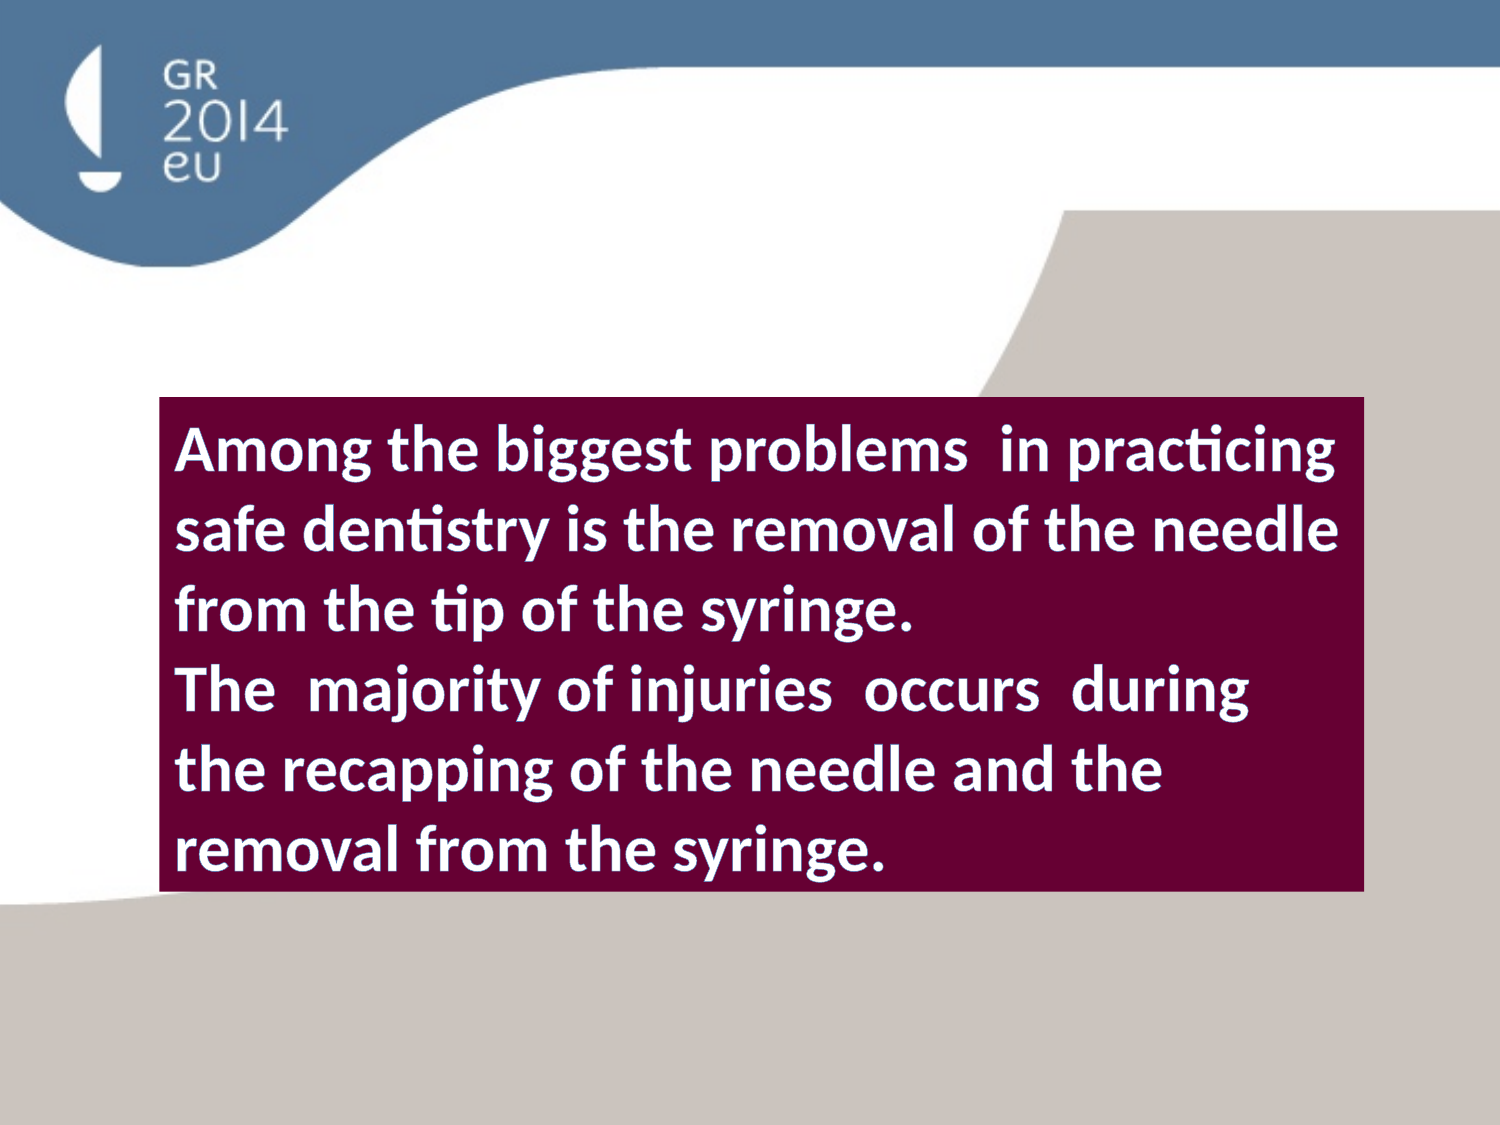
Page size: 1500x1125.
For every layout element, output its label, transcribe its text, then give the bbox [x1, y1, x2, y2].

text_box Among the biggest problems in practicing safe dentistry is the removal of the needle from the tip of the syringe. The majority of injuries occurs during the recapping of the needle and the removal from the syringe. [159, 397, 1365, 892]
